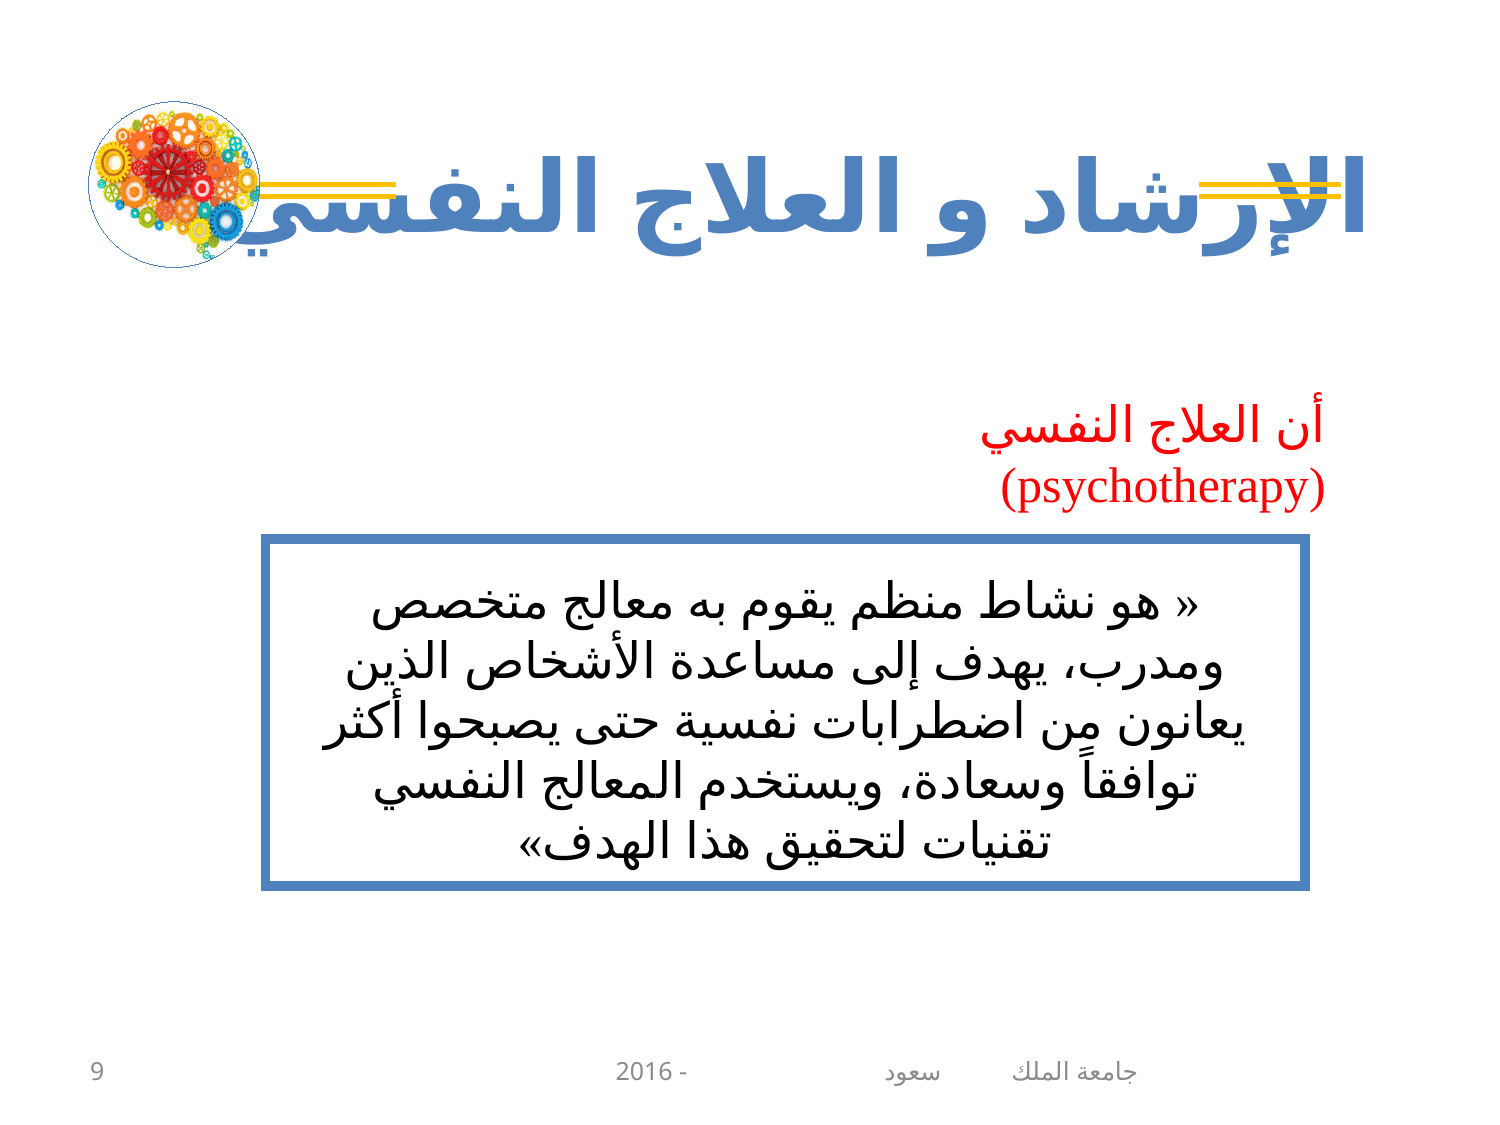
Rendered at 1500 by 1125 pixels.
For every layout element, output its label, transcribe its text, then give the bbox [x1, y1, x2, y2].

slide_number 9 [75, 1042, 425, 1103]
picture [88, 101, 260, 268]
text_box « هو نشاط منظم يقوم به معالج متخصص ومدرب، يهدف إلى مساعدة الأشخاص الذين يعانون من اضطرابات نفسية حتى يصبحوا أكثر توافقاً وسعادة، ويستخدم المعالج النفسي تقنيات لتحقيق هذا الهدف» [265, 538, 1306, 887]
text_box الإرشاد و العلاج النفسي [265, 125, 1389, 261]
footer جامعة الملك سعود - 2016 [512, 1042, 988, 1103]
text_box أن العلاج النفسي (psychotherapy) [655, 385, 1341, 520]
